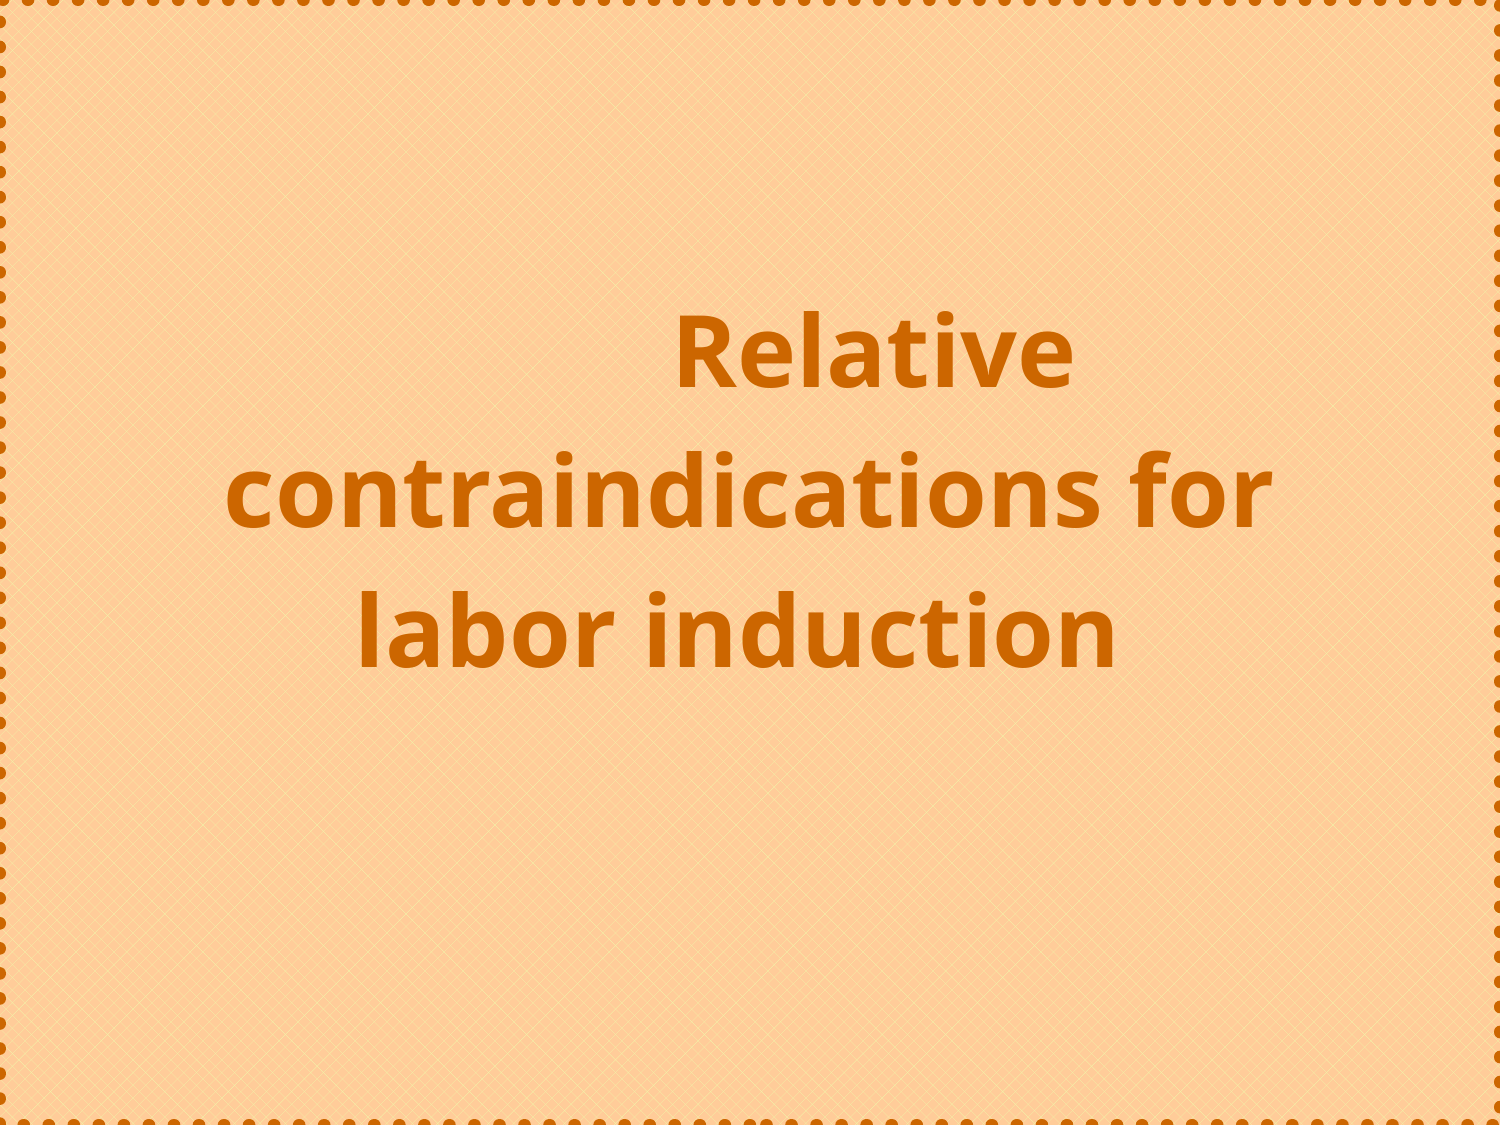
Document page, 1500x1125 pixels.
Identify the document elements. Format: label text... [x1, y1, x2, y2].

text_box Relative contraindications for labor induction [0, 0, 1500, 1125]
